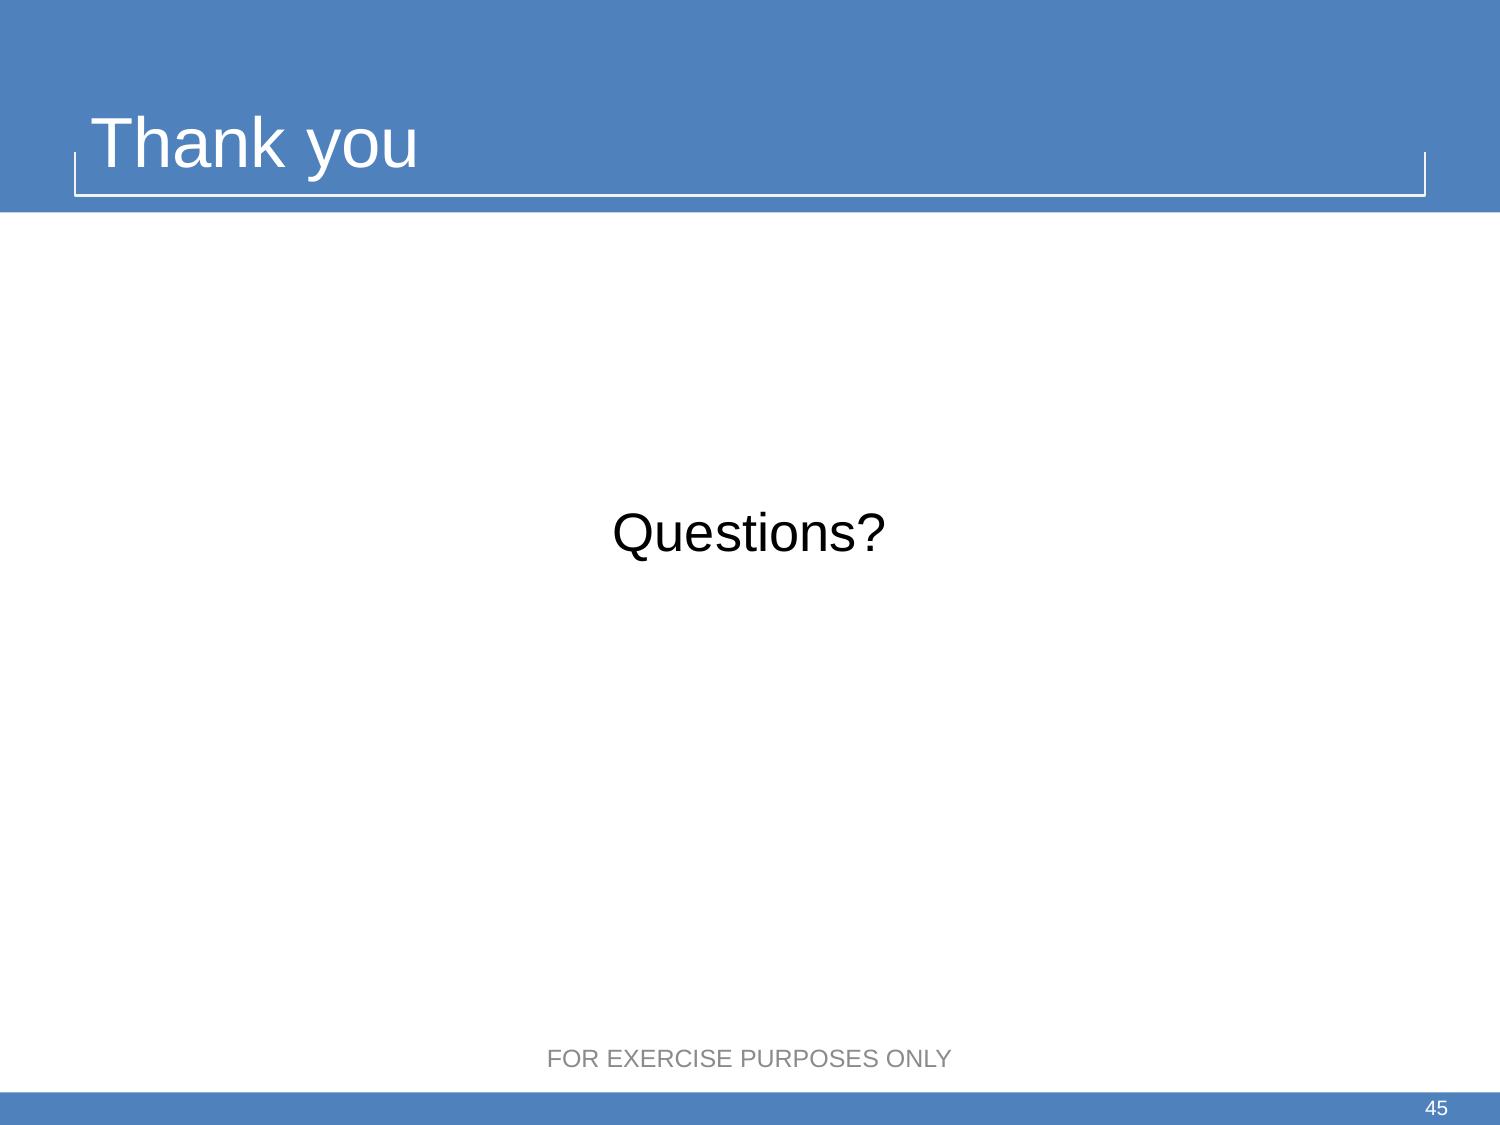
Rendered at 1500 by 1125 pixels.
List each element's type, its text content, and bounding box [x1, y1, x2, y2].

footer FOR EXERCISE PURPOSES ONLY [512, 1042, 988, 1103]
list Questions? [74, 262, 1426, 1006]
title Thank you [74, 44, 1426, 233]
